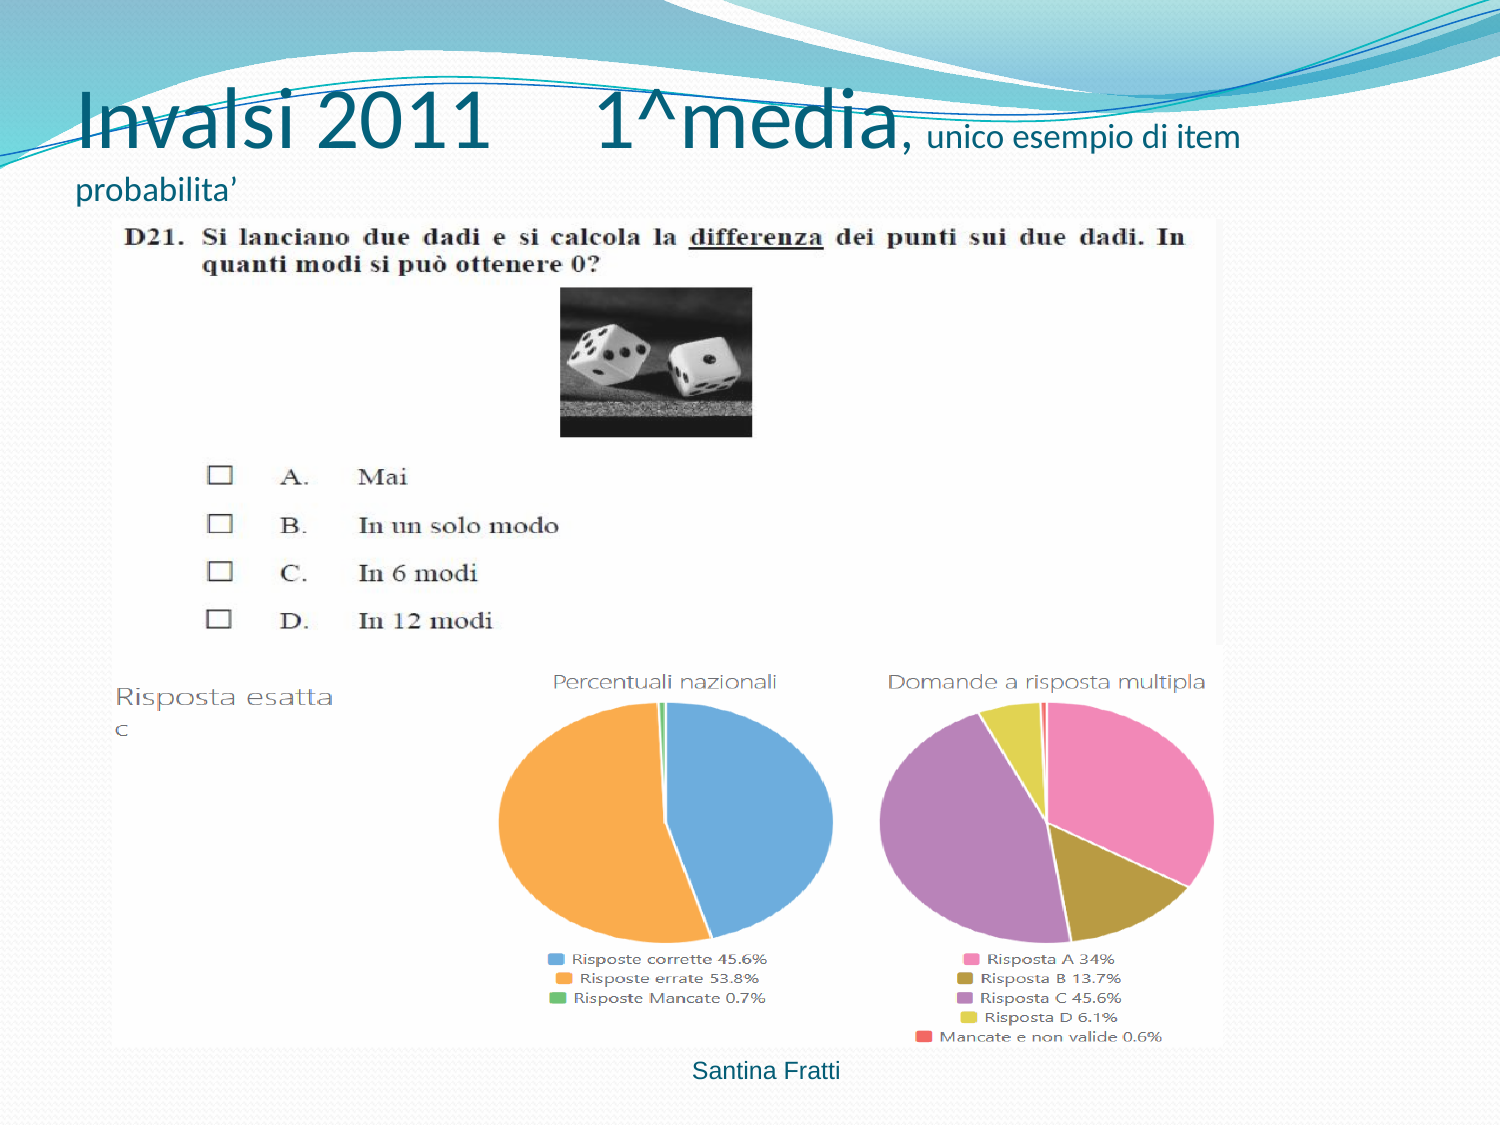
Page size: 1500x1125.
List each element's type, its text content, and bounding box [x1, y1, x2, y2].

footer Santina Fratti [466, 1060, 1067, 1085]
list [111, 219, 1223, 644]
picture [111, 644, 1223, 1048]
title Invalsi 2011 1^media, unico esempio di item probabilita’ [75, 52, 1263, 209]
